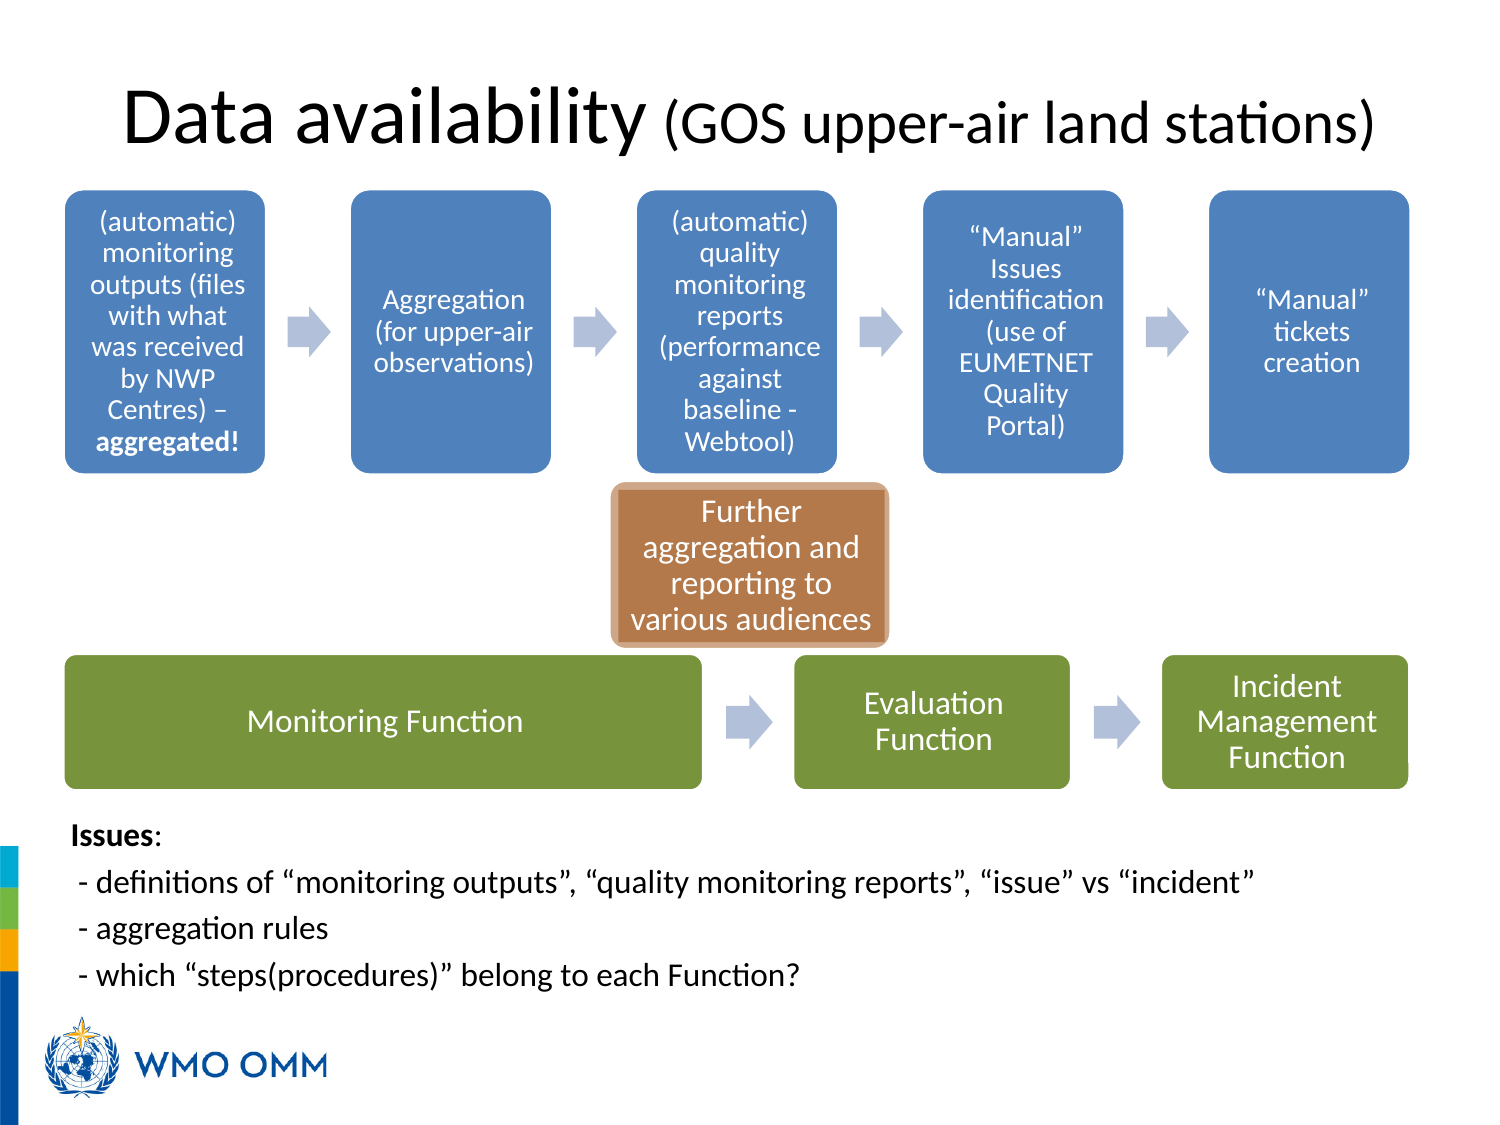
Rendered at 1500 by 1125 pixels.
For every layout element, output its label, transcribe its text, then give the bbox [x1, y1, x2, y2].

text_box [608, 479, 892, 651]
title Data availability (GOS upper-air land stations) [75, 45, 1425, 176]
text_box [61, 649, 1411, 795]
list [61, 57, 1413, 606]
picture [0, 845, 327, 1125]
text_box Issues: - definitions of “monitoring outputs”, “quality monitoring reports”, “issue” vs “incident” - aggregation rules - which “steps(procedures)” belong to each Function? [55, 805, 1476, 995]
